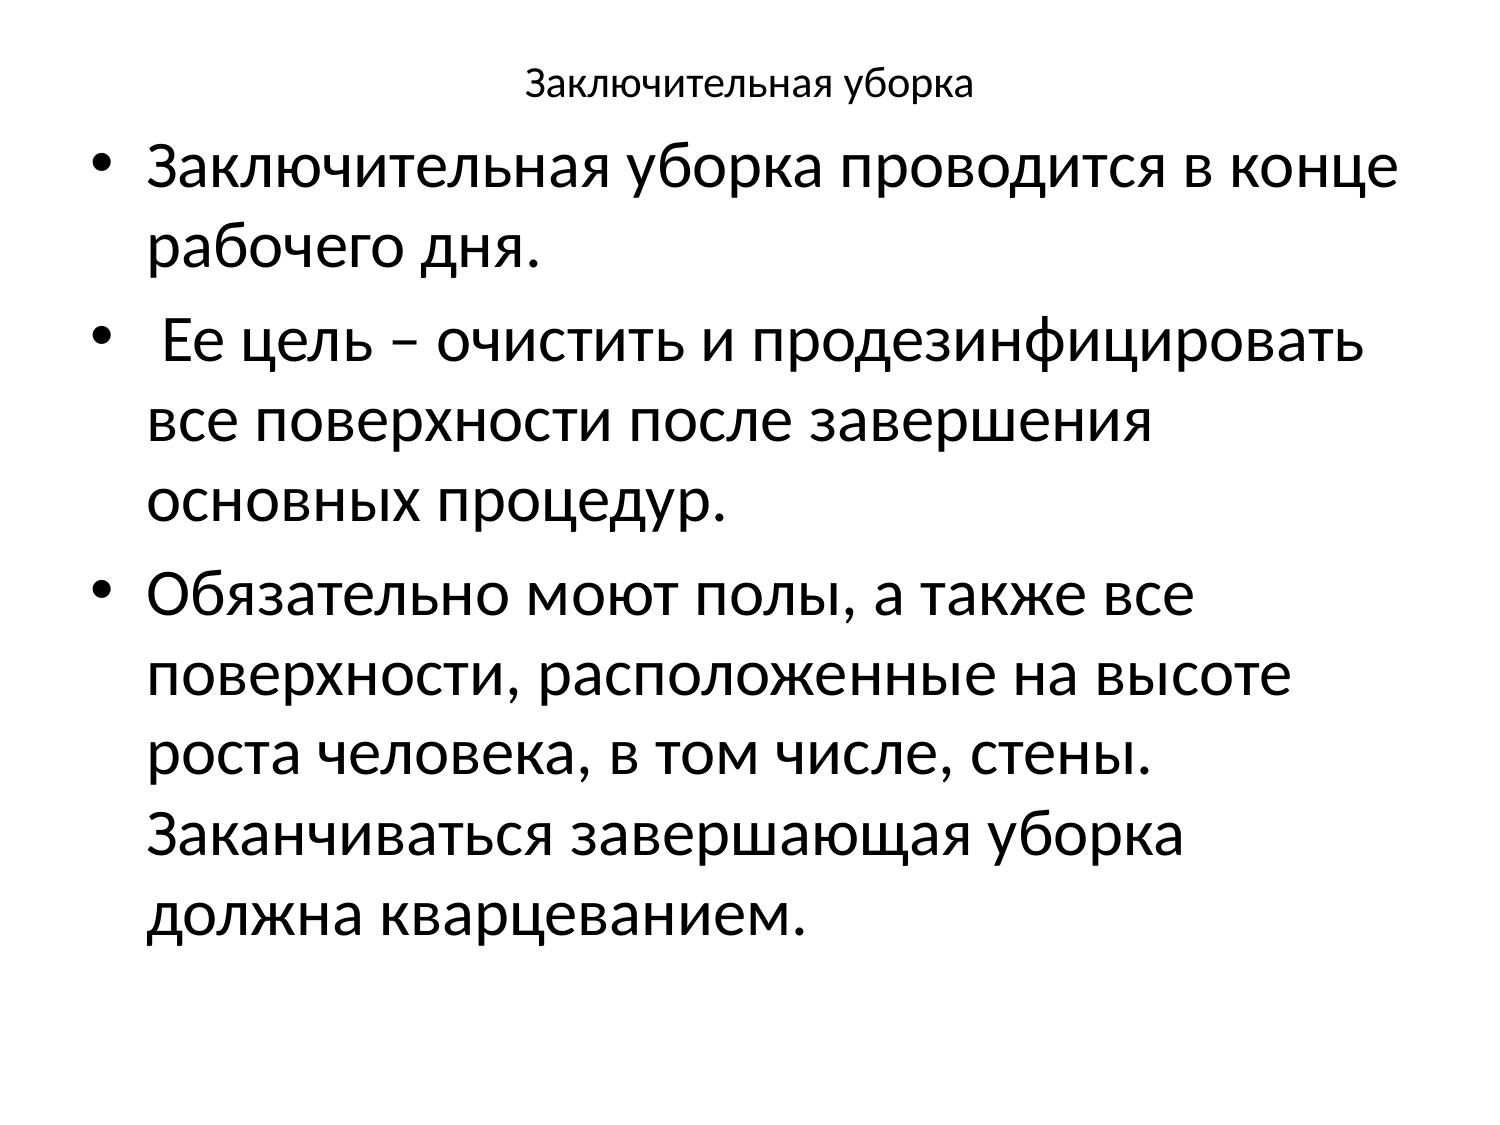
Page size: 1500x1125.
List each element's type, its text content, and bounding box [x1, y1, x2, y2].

title Заключительная уборка [75, 45, 1425, 113]
list Заключительная уборка проводится в конце рабочего дня. Ее цель – очистить и продезинфицировать все поверхности после завершения основных процедур. Обязательно моют полы, а также все поверхности, расположенные на высоте роста человека, в том числе, стены. Заканчиваться завершающая уборка должна кварцеванием. [75, 113, 1425, 1005]
